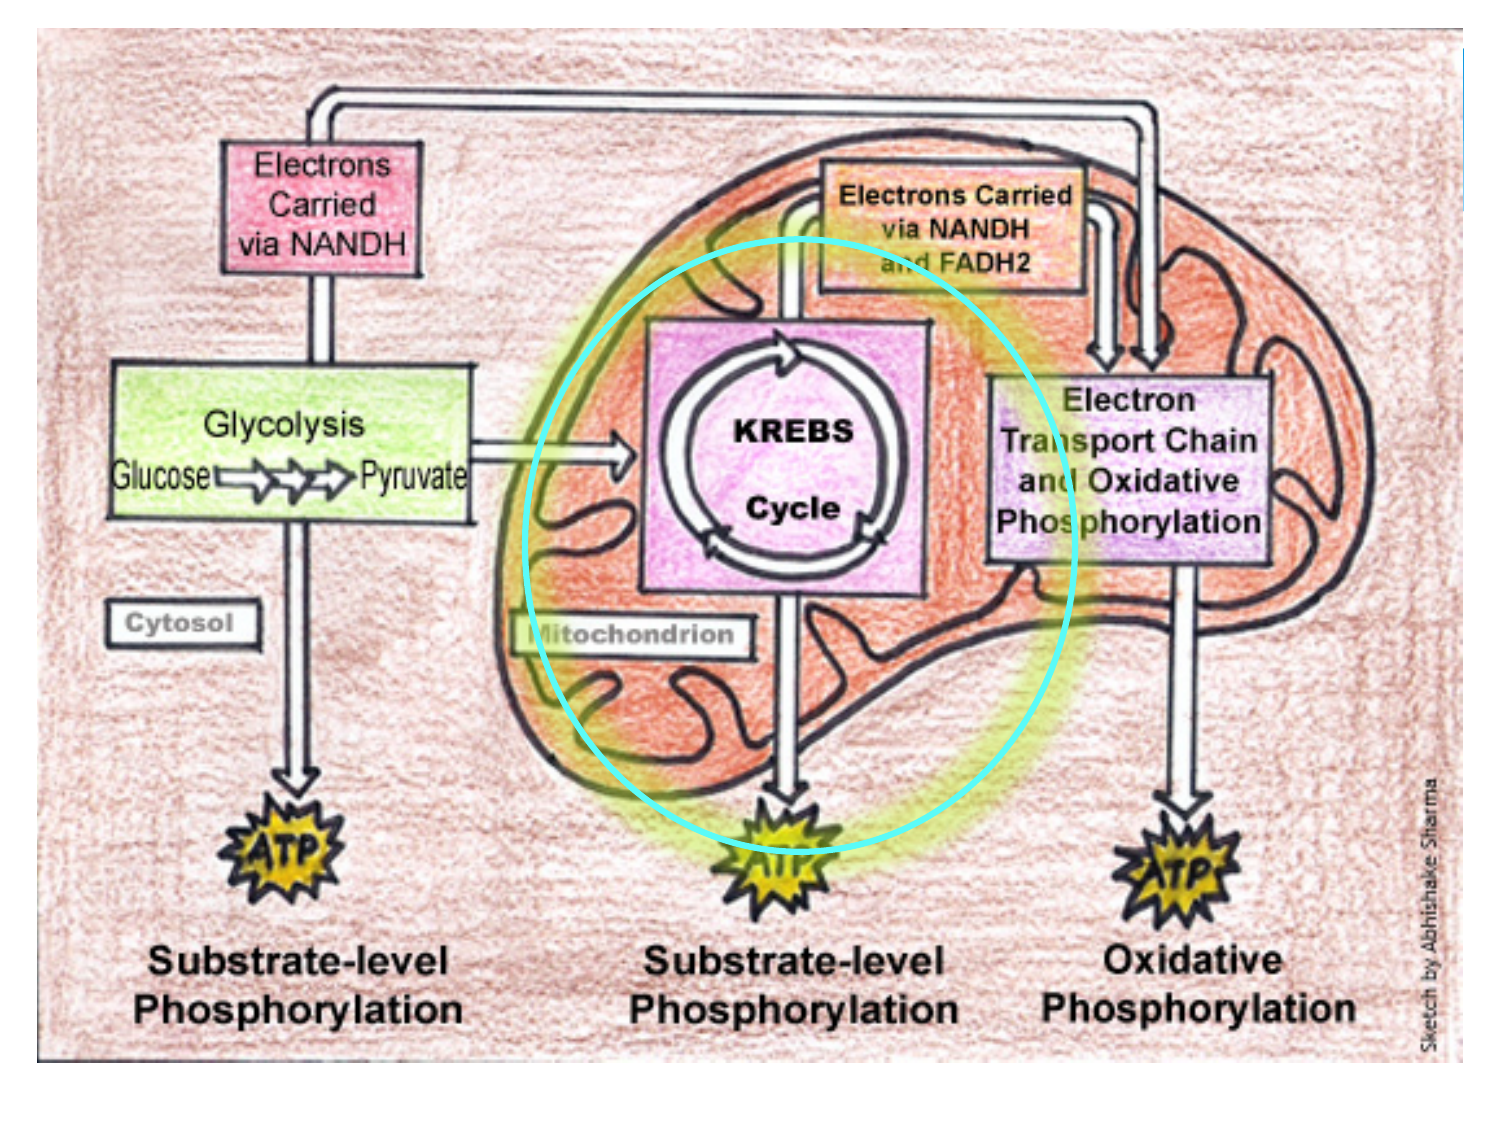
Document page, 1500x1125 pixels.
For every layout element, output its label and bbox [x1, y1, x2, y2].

picture [37, 28, 1463, 1063]
